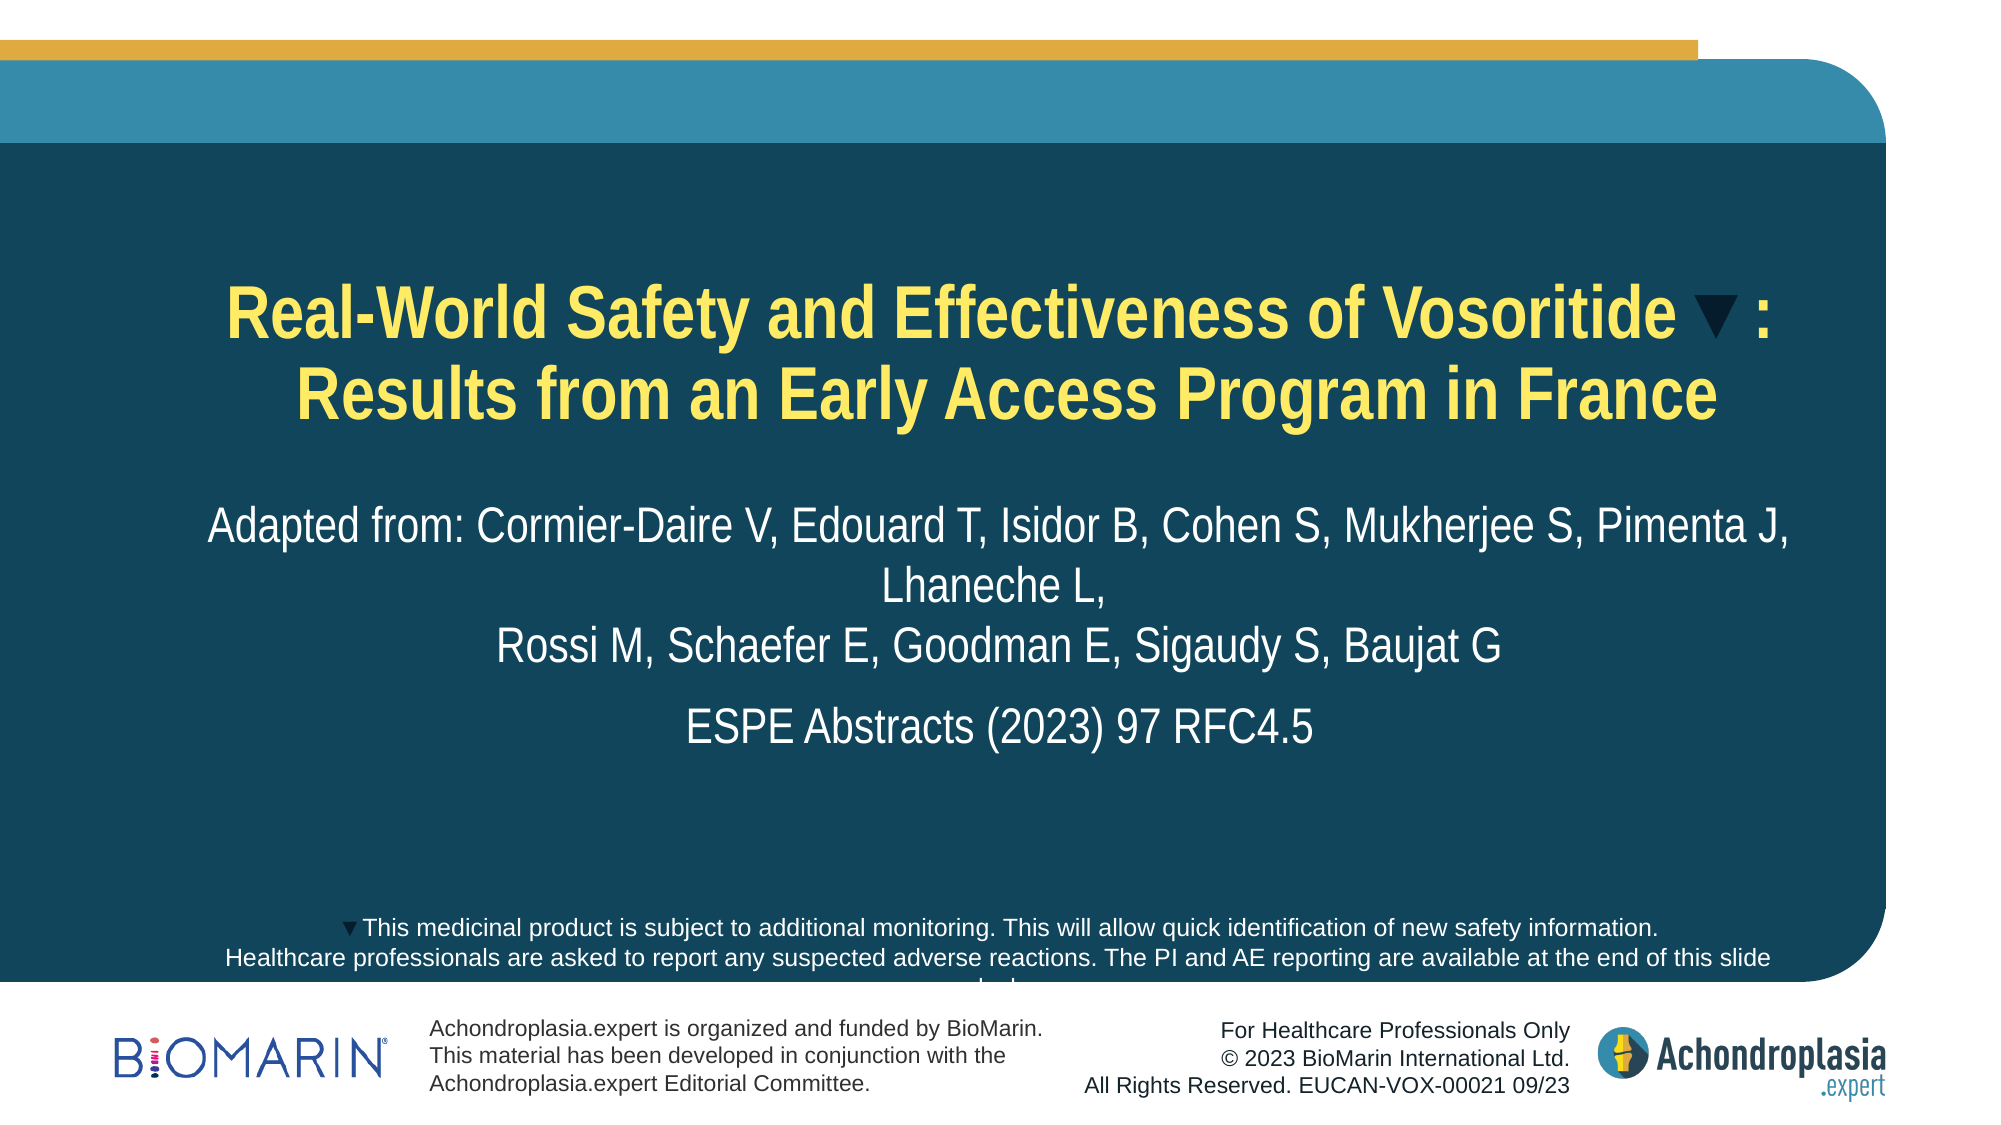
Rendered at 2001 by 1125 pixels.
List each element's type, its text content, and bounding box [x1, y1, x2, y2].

text_box For Healthcare Professionals Only © 2023 BioMarin International Ltd. All Rights Reserved. EUCAN-VOX-00021 09/23 [908, 1009, 1586, 1106]
text_box Achondroplasia.expert is organized and funded by BioMarin. This material has been developed in conjunction with the Achondroplasia.expert Editorial Committee. [414, 1009, 1092, 1104]
text_box ▼This medicinal product is subject to additional monitoring. This will allow quick identification of new safety information. Healthcare professionals are asked to report any suspected adverse reactions. The PI and AE reporting are available at the end of this slide deck. [178, 904, 1822, 1009]
picture [1597, 1027, 1886, 1102]
subtitle Adapted from: Cormier-Daire V, Edouard T, Isidor B, Cohen S, Mukherjee S, Pimenta J, Lhaneche L, Rossi M, Schaefer E, Goodman E, Sigaudy S, Baujat G ESPE Abstracts (2023) 97 RFC4.5 [114, 484, 1886, 863]
picture [114, 1037, 388, 1078]
title Real-World Safety and Effectiveness of Vosoritide▼: Results from an Early Access Program in France [114, 184, 1886, 444]
